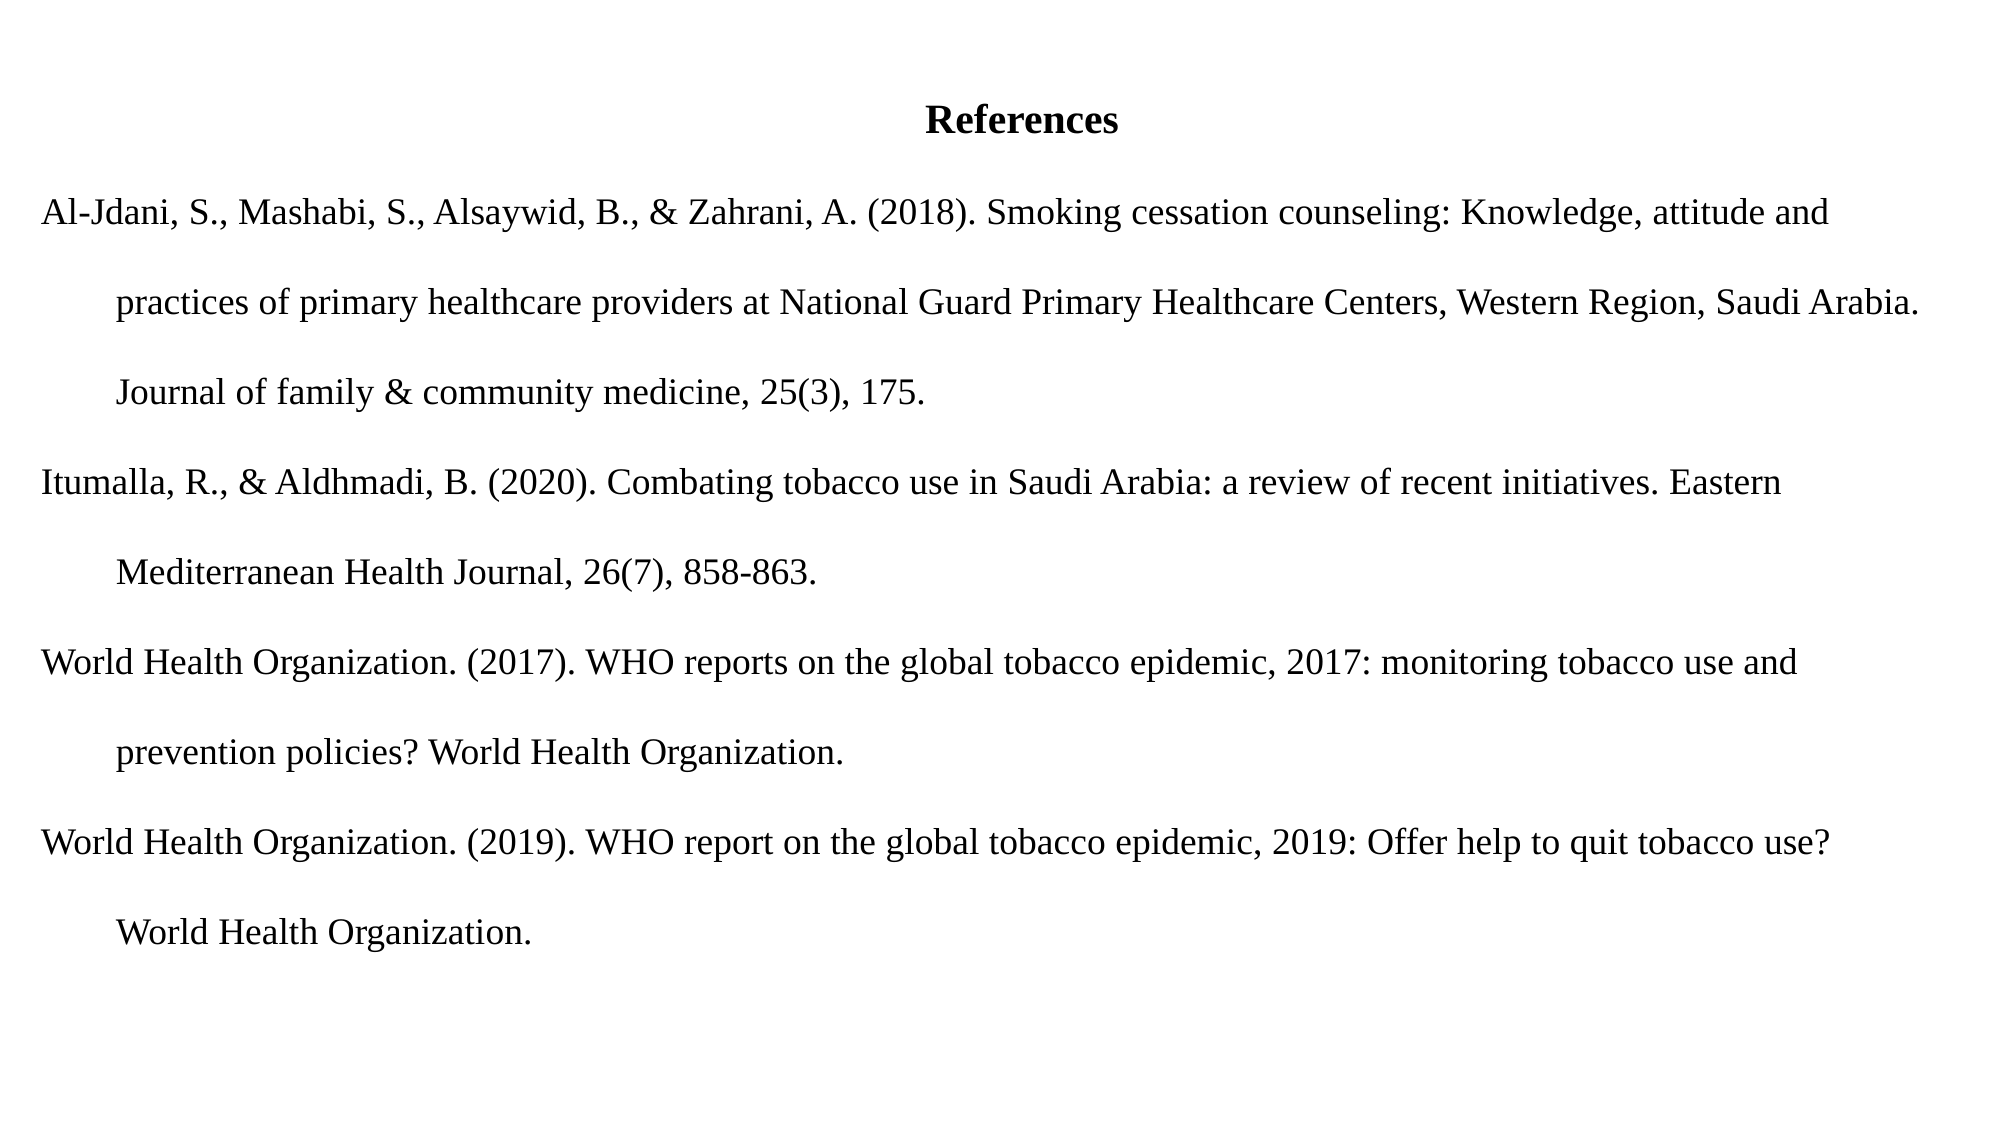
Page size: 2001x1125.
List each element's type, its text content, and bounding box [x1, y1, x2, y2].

text_box References Al-Jdani, S., Mashabi, S., Alsaywid, B., & Zahrani, A. (2018). Smoking cessation counseling: Knowledge, attitude and practices of primary healthcare providers at National Guard Primary Healthcare Centers, Western Region, Saudi Arabia. Journal of family & community medicine, 25(3), 175. Itumalla, R., & Aldhmadi, B. (2020). Combating tobacco use in Saudi Arabia: a review of recent initiatives. Eastern Mediterranean Health Journal, 26(7), 858-863. World Health Organization. (2017). WHO reports on the global tobacco epidemic, 2017: monitoring tobacco use and prevention policies? World Health Organization. World Health Organization. (2019). WHO report on the global tobacco epidemic, 2019: Offer help to quit tobacco use? World Health Organization. [26, 34, 1944, 960]
